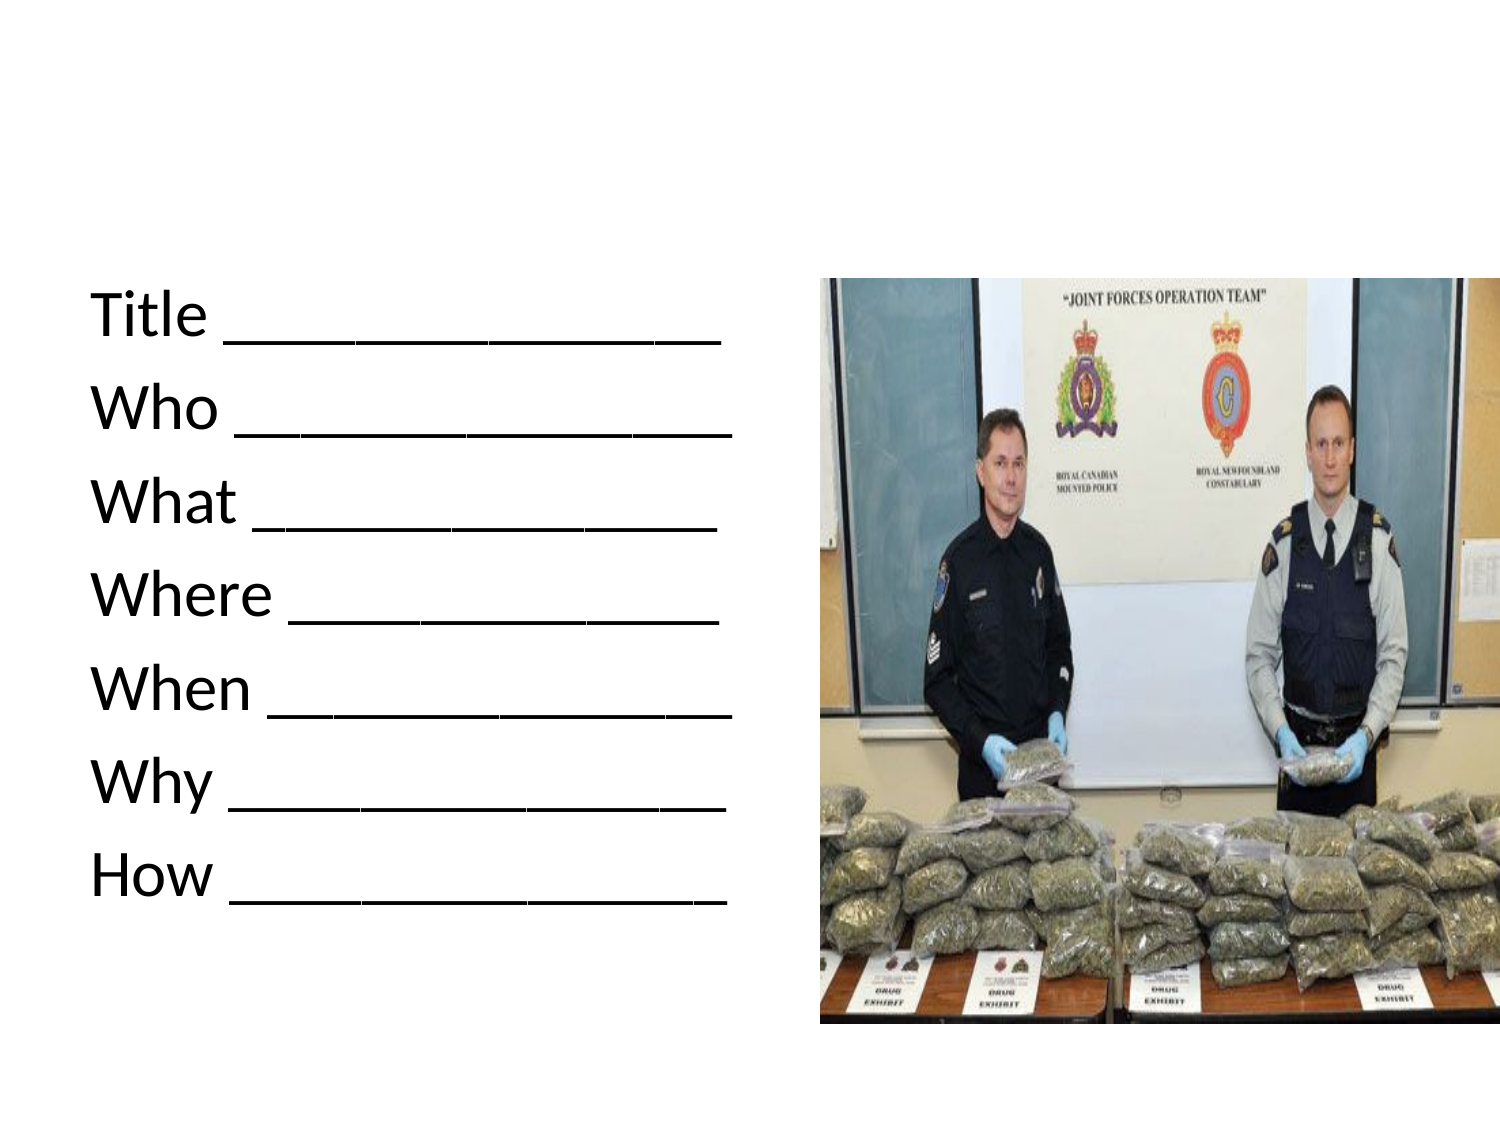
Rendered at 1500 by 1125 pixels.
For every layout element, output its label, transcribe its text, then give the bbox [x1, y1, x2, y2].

picture [820, 278, 1500, 1024]
list Title _______________ Who _______________ What ______________ Where _____________ When ______________ Why _______________ How _______________ [75, 262, 1425, 1005]
